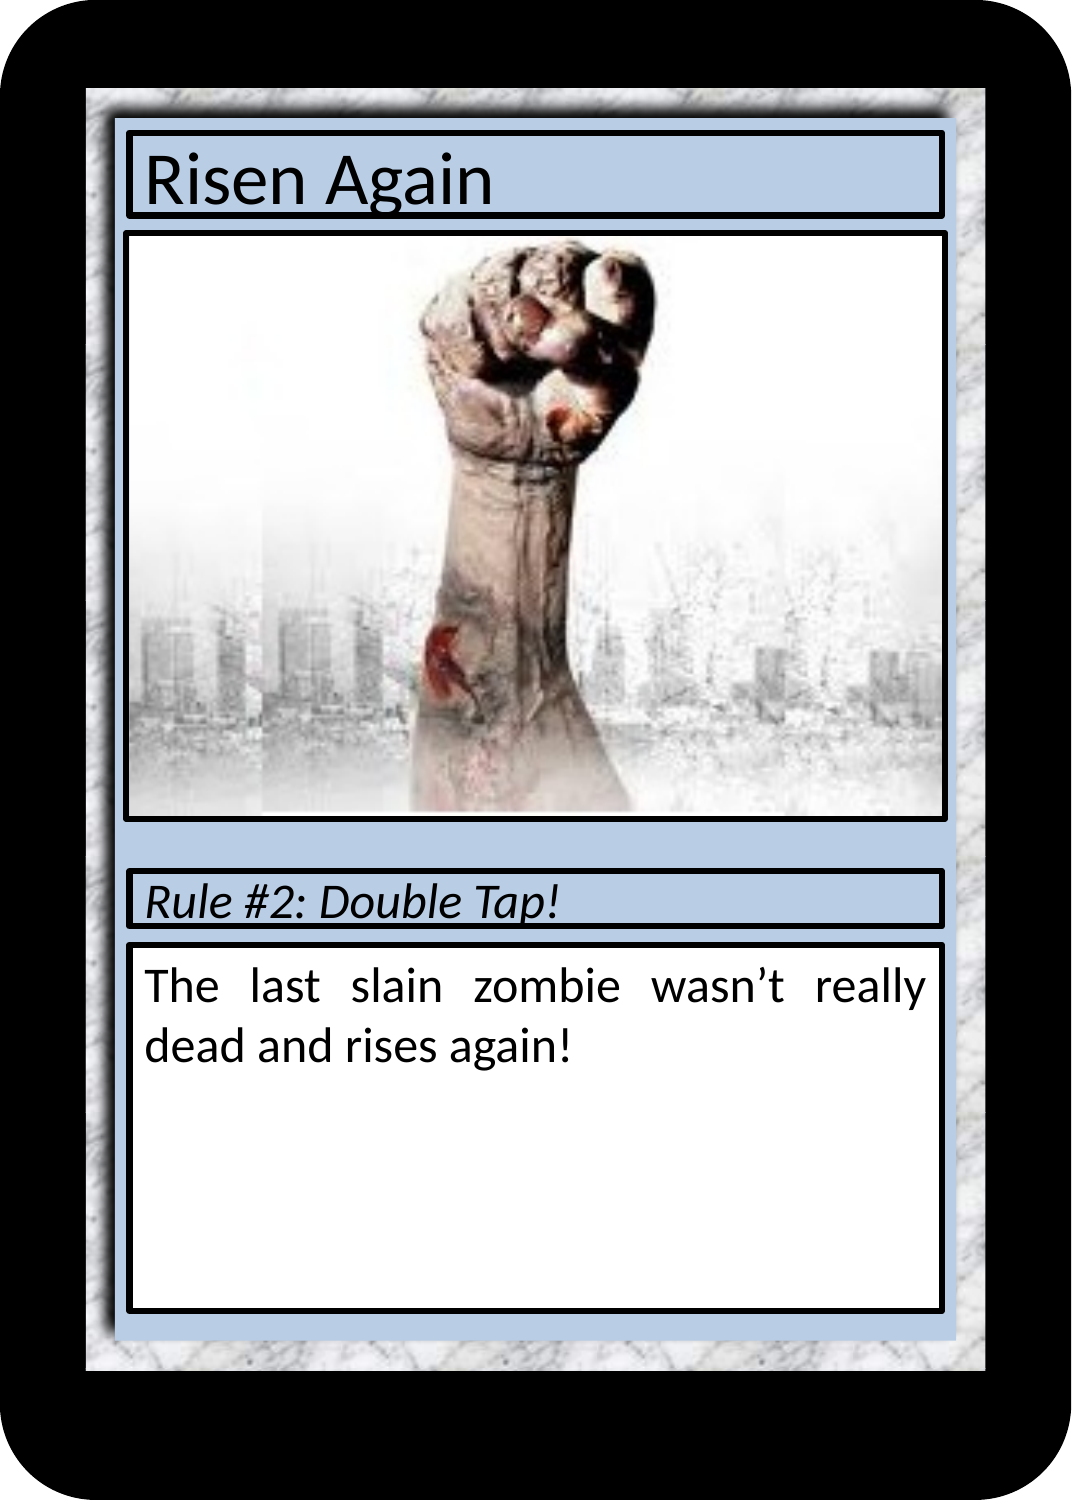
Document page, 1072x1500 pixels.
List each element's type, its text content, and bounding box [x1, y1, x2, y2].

picture [85, 88, 986, 1371]
list Rule #2: Double Tap! [126, 868, 945, 929]
title Risen Again [126, 130, 945, 219]
list The last slain zombie wasn’t really dead and rises again! [126, 942, 945, 1314]
